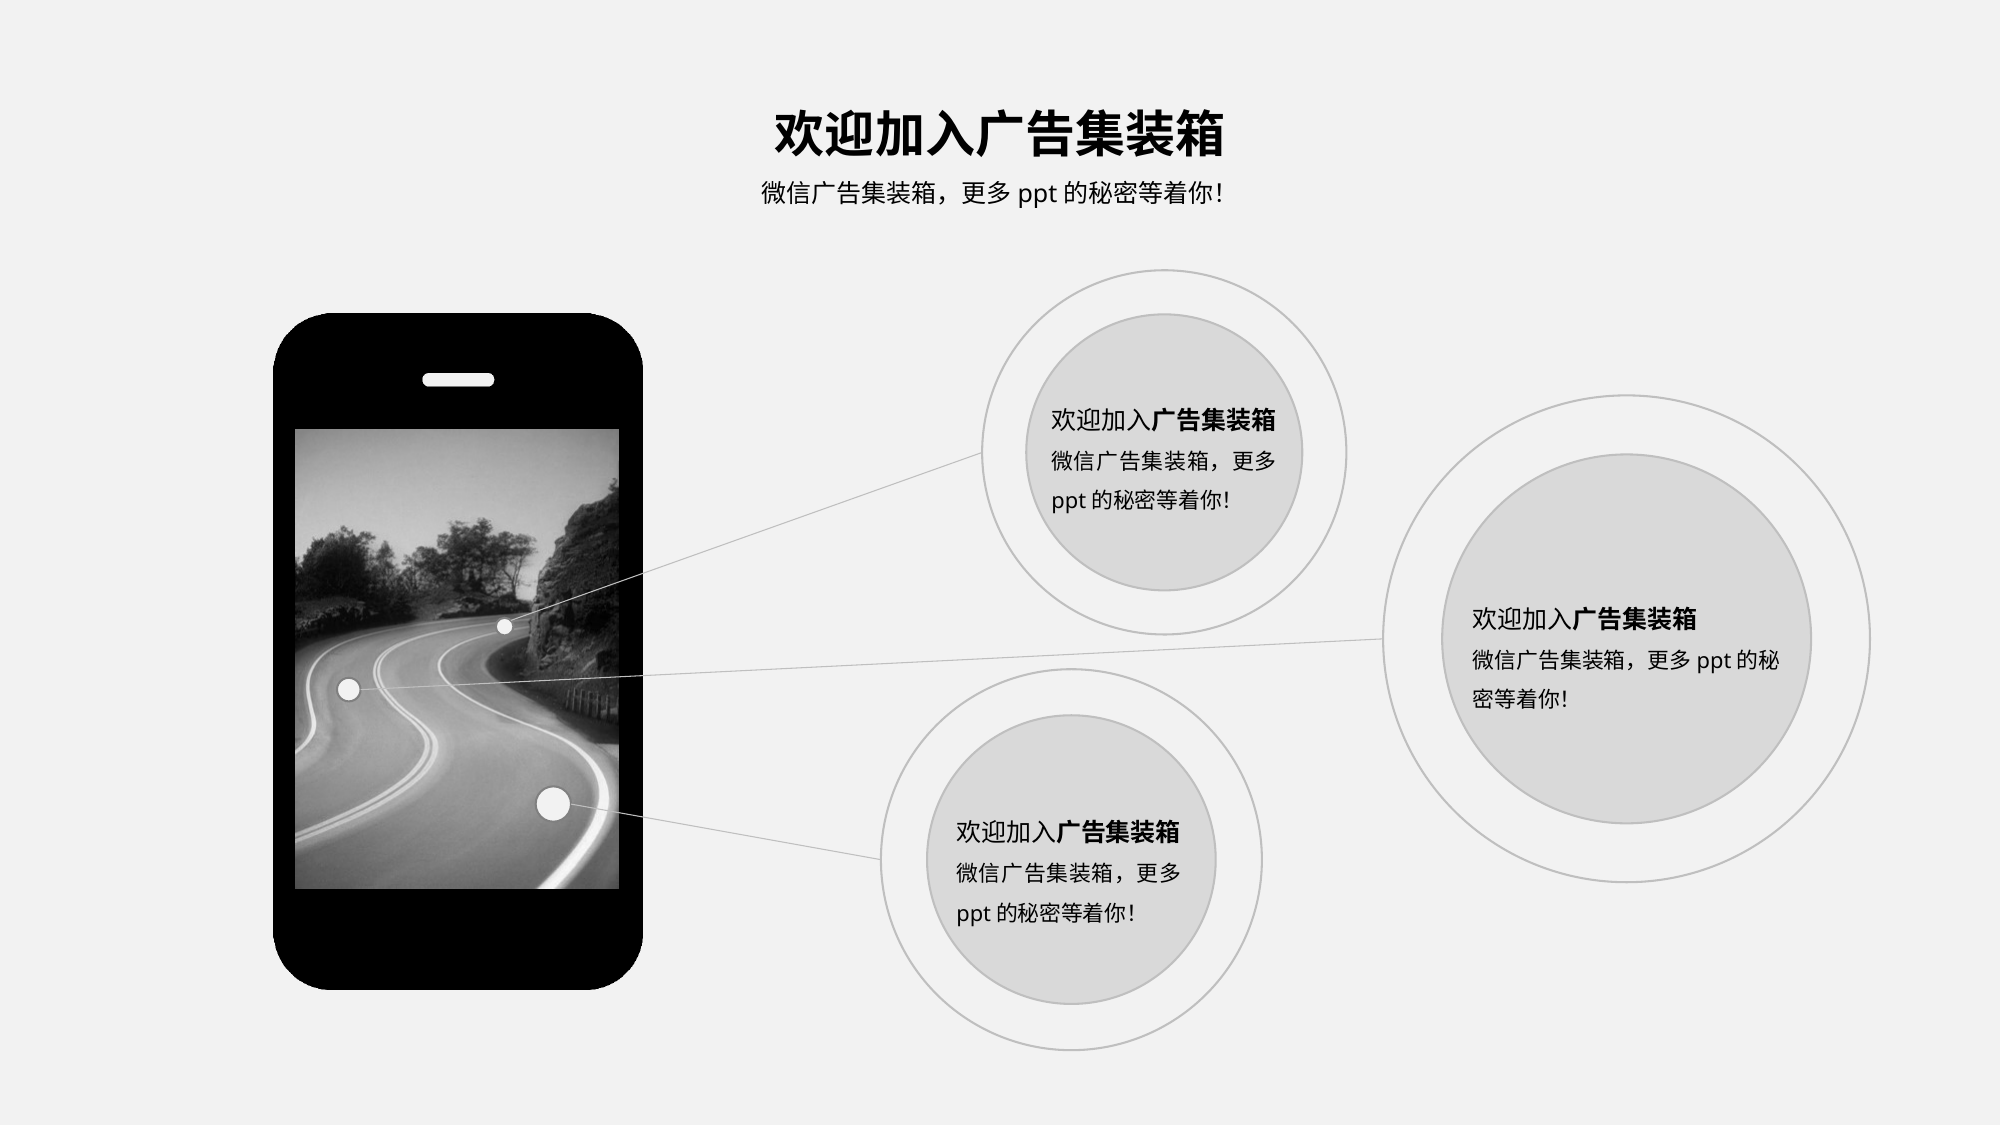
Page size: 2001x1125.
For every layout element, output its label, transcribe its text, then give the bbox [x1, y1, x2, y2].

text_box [982, 270, 1347, 635]
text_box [1383, 395, 1870, 883]
picture [295, 429, 619, 889]
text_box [571, 804, 880, 860]
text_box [360, 638, 1383, 690]
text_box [510, 452, 982, 621]
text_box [880, 669, 1262, 1051]
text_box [273, 313, 643, 990]
text_box 欢迎加入广告集装箱 微信广告集装箱，更多ppt的秘密等着你！ [497, 65, 1503, 215]
